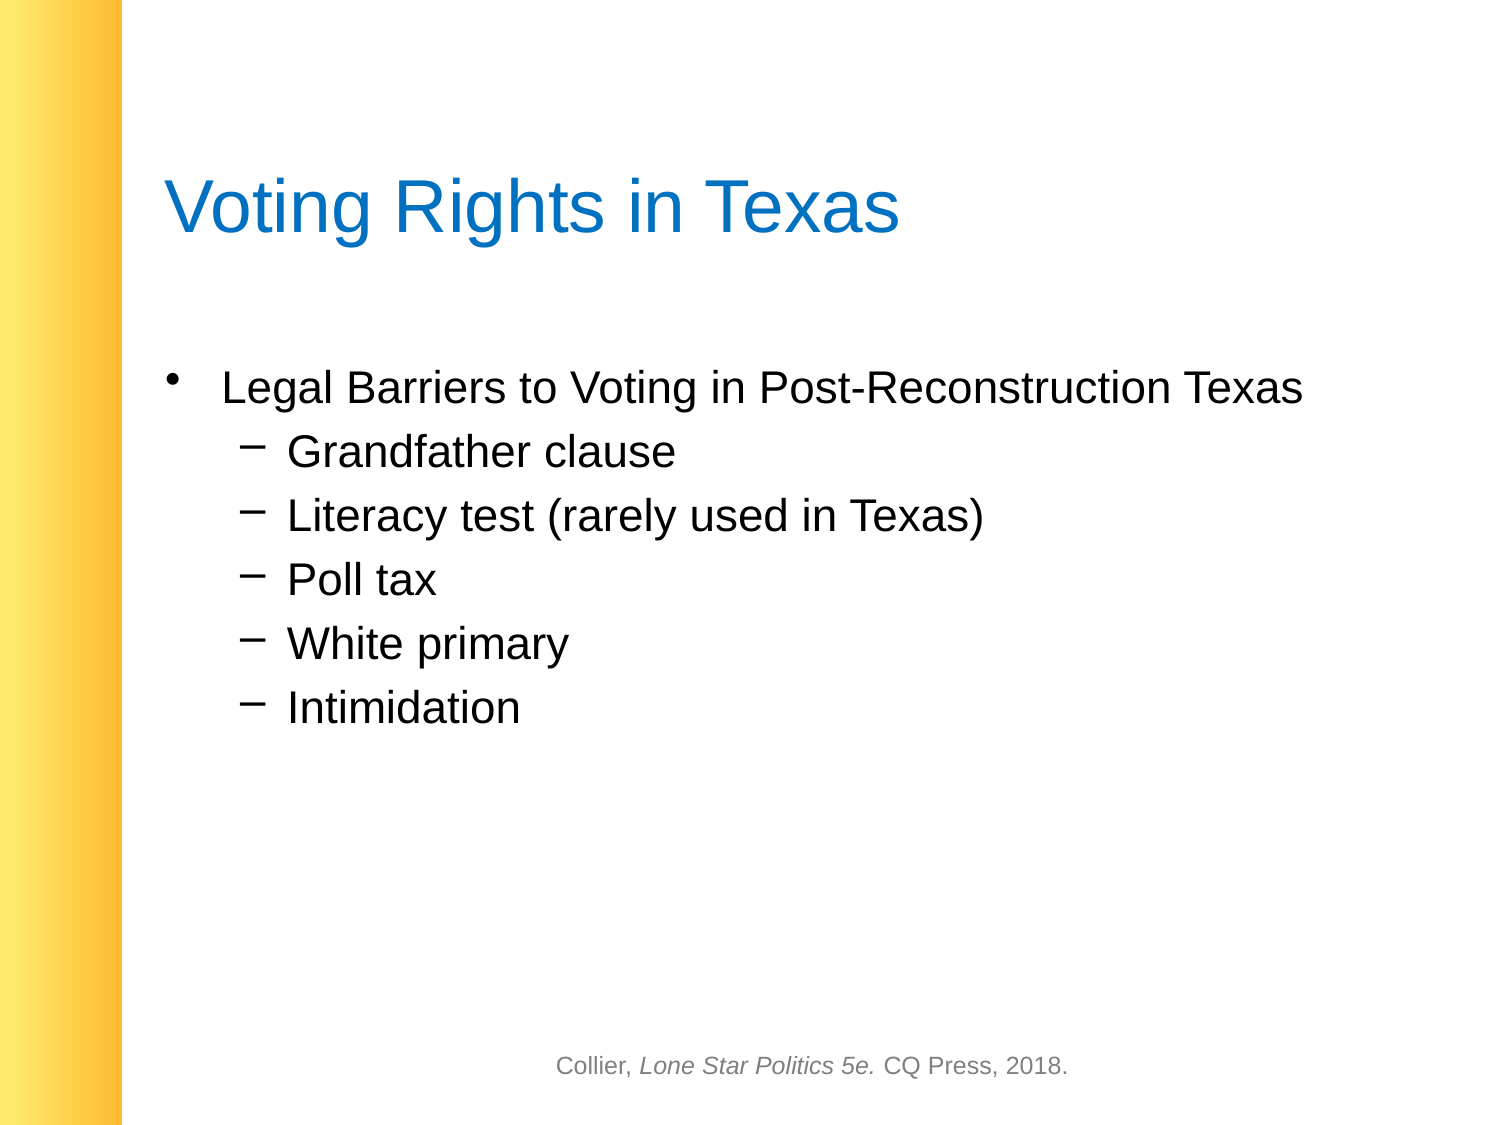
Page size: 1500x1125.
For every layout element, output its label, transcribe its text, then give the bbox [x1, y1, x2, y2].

text_box Collier, Lone Star Politics 5e. CQ Press, 2018. [525, 1042, 1100, 1087]
list Legal Barriers to Voting in Post-Reconstruction Texas Grandfather clause Literacy test (rarely used in Texas) Poll tax White primary Intimidation [150, 350, 1350, 850]
picture [0, 0, 1500, 1125]
title Voting Rights in Texas [150, 149, 1463, 338]
